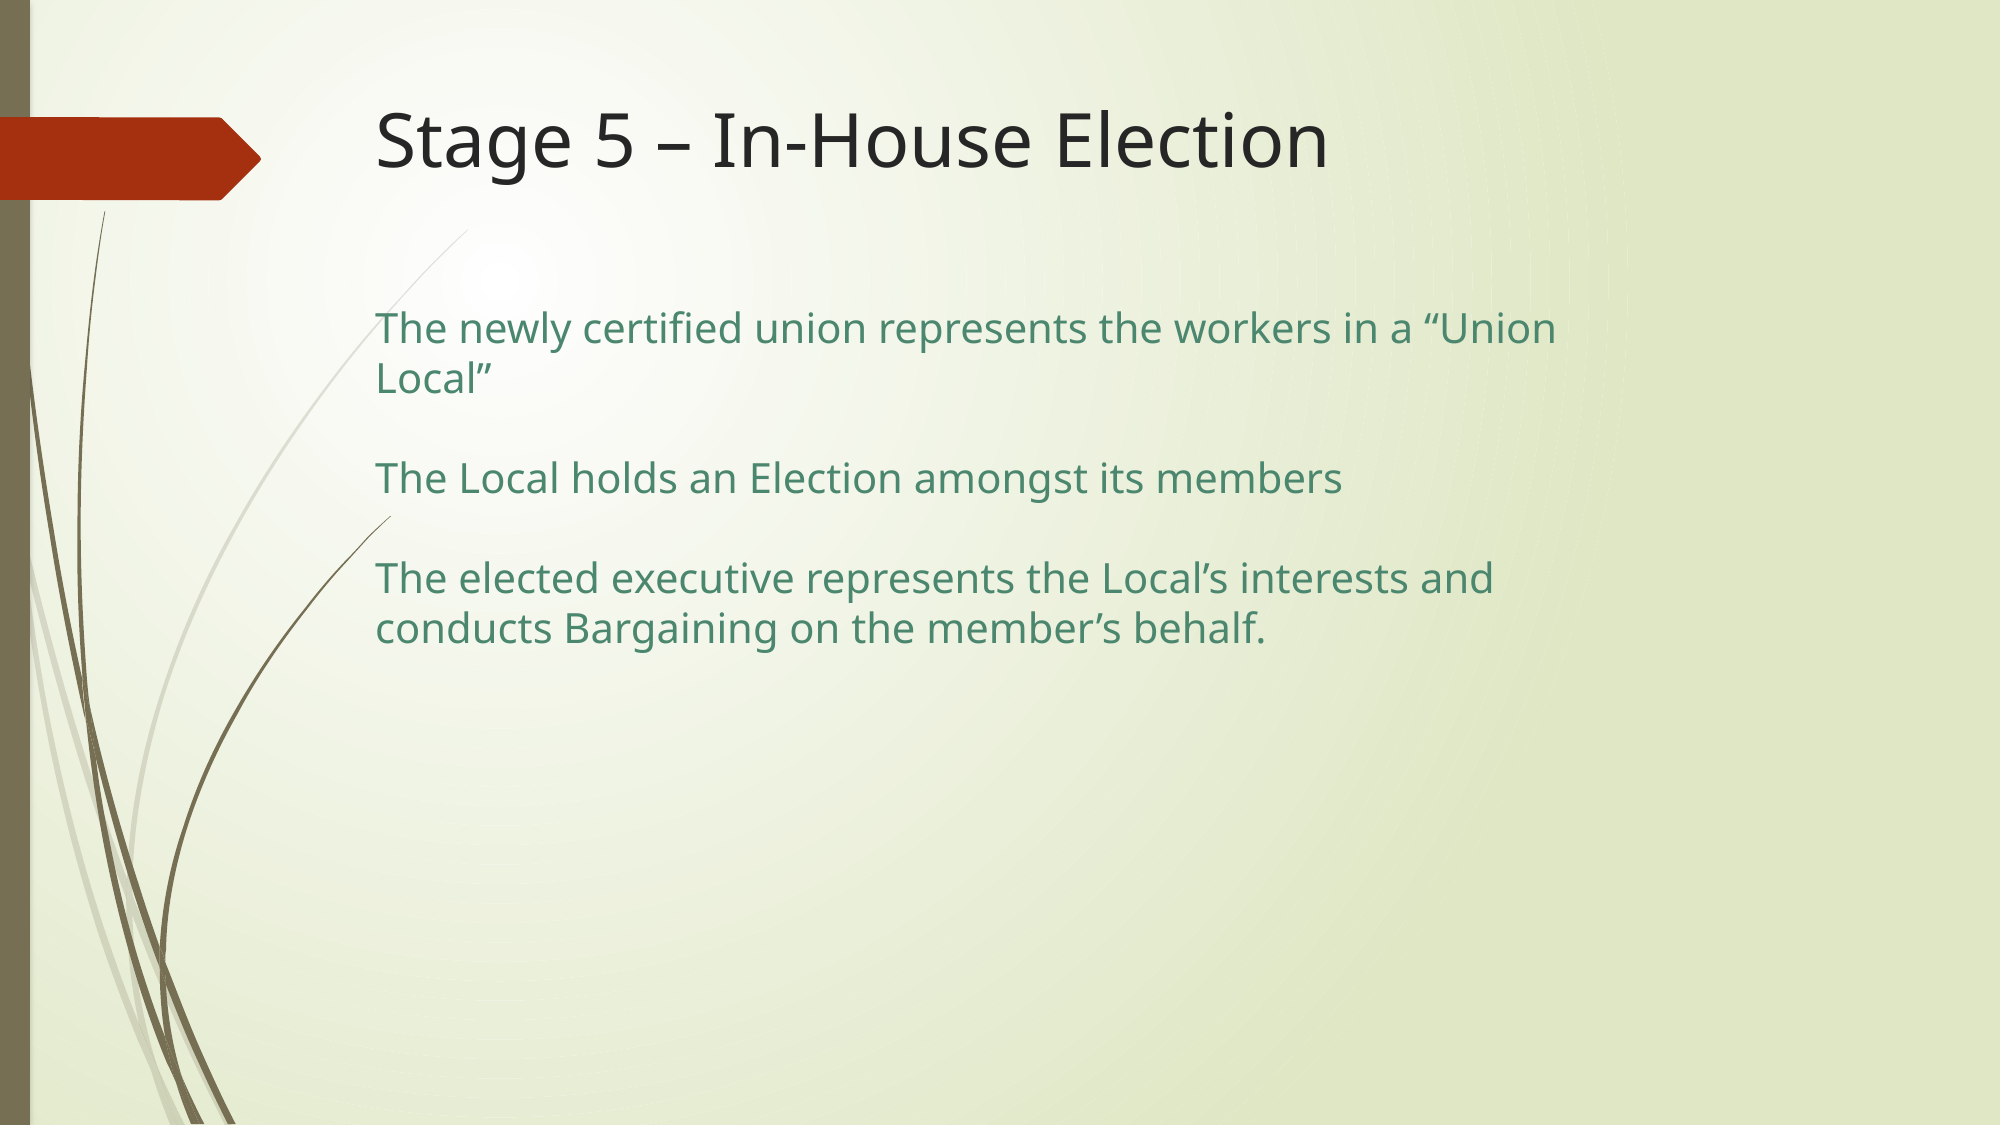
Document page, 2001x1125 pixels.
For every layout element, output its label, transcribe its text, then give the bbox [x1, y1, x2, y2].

text_box The newly certified union represents the workers in a “Union Local” The Local holds an Election amongst its members The elected executive represents the Local’s interests and conducts Bargaining on the member’s behalf. [360, 294, 1575, 660]
title Stage 5 – In-House Election [360, 84, 1823, 295]
